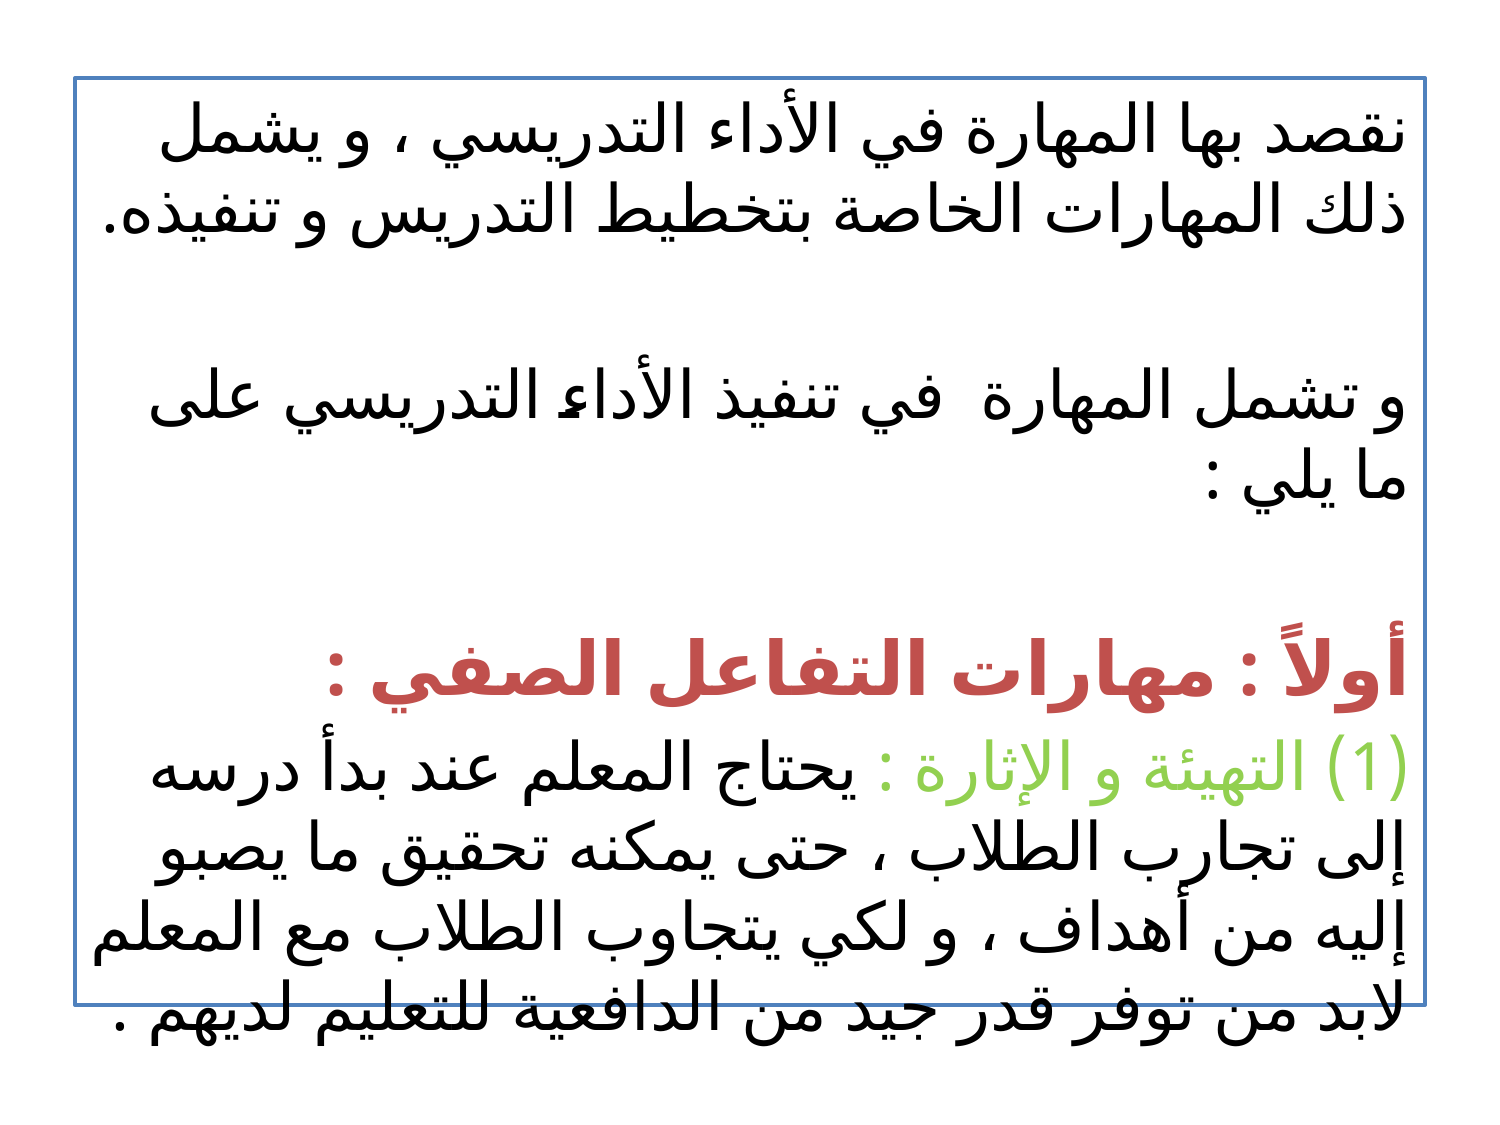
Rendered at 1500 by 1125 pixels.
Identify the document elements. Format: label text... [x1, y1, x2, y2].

list نقصد بها المهارة في الأداء التدريسي ، و يشمل ذلك المهارات الخاصة بتخطيط التدريس و تنفيذه. و تشمل المهارة في تنفيذ الأداء التدريسي على ما يلي : أولاً : مهارات التفاعل الصفي : (1) التهيئة و الإثارة : يحتاج المعلم عند بدأ درسه إلى تجارب الطلاب ، حتى يمكنه تحقيق ما يصبو إليه من أهداف ، و لكي يتجاوب الطلاب مع المعلم لابد من توفر قدر جيد من الدافعية للتعليم لديهم . [73, 76, 1427, 1007]
